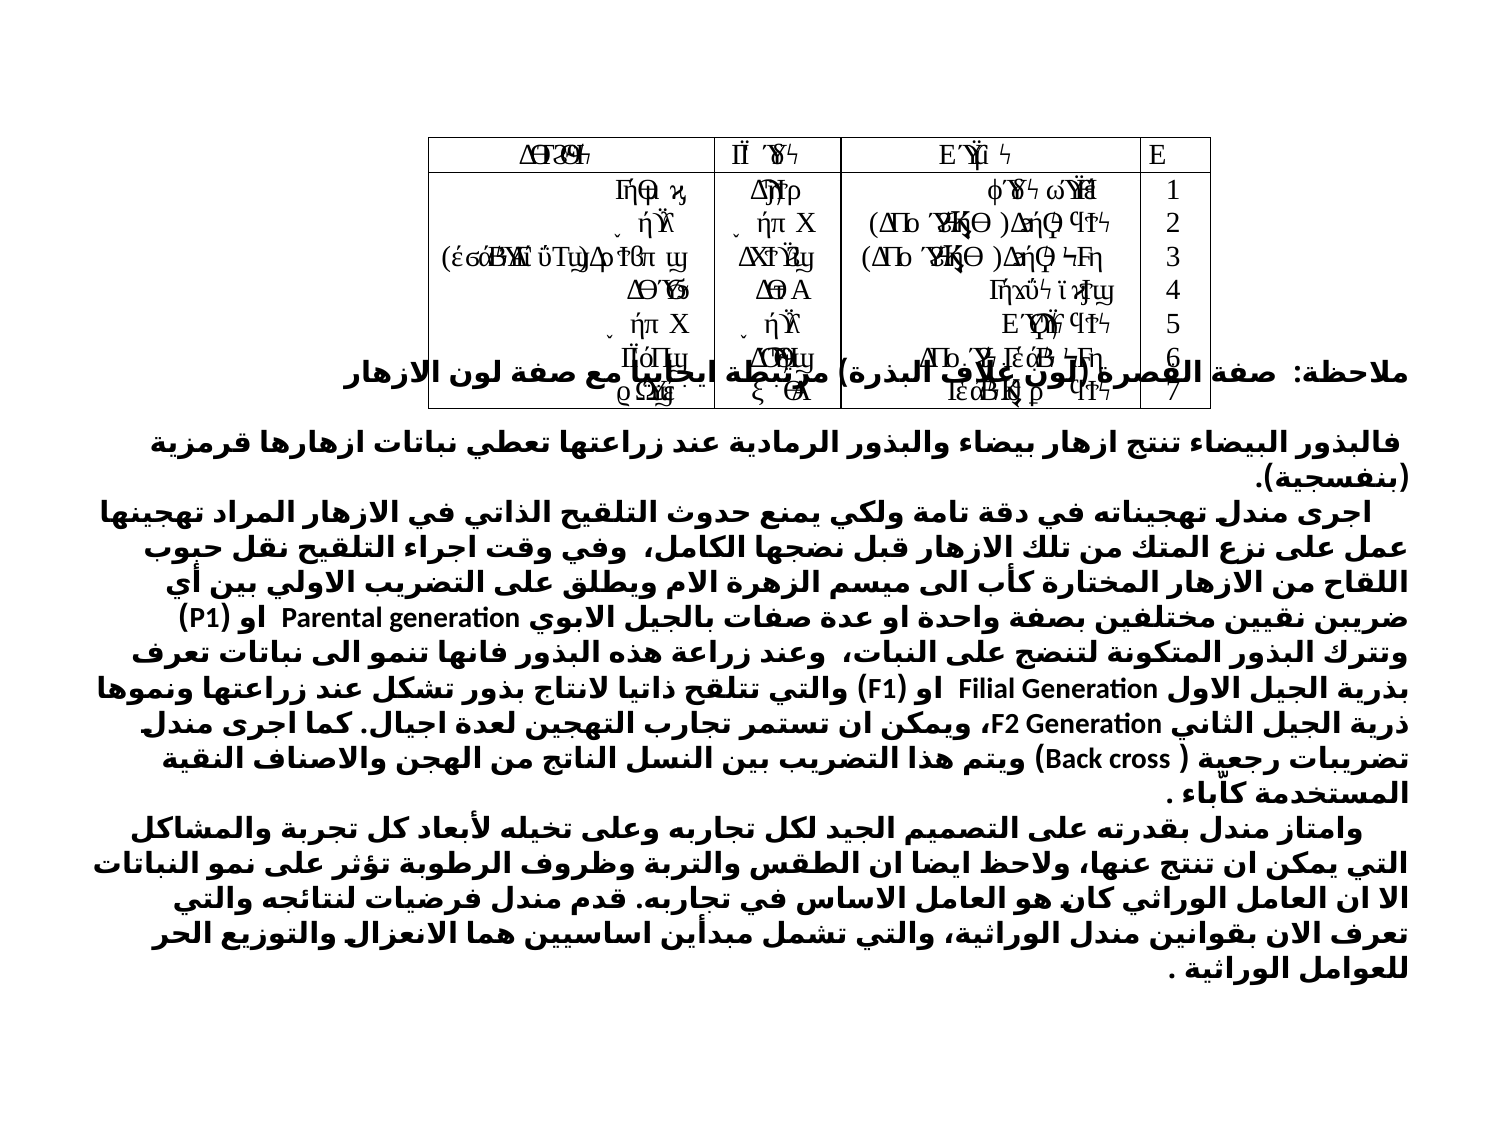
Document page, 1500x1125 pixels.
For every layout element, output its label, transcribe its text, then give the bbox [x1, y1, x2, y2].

picture [374, 136, 1260, 438]
title ملاحظة: صفة القصرة (لون غلاف البذرة) مرتبطة ايجابيا مع صفة لون الازهار فالبذور البيضاء تنتج ازهار بيضاء والبذور الرمادية عند زراعتها تعطي نباتات ازهارها قرمزية (بنفسجية). اجرى مندل تهجيناته في دقة تامة ولكي يمنع حدوث التلقيح الذاتي في الازهار المراد تهجينها عمل على نزع المتك من تلك الازهار قبل نضجها الكامل، وفي وقت اجراء التلقيح نقل حبوب اللقاح من الازهار المختارة كأب الى ميسم الزهرة الام ويطلق على التضريب الاولي بين أي ضريبن نقيين مختلفين بصفة واحدة او عدة صفات بالجيل الابوي Parental generation او (P1) وتترك البذور المتكونة لتنضج على النبات، وعند زراعة هذه البذور فانها تنمو الى نباتات تعرف بذرية الجيل الاول Filial Generation او (F1) والتي تتلقح ذاتيا لانتاج بذور تشكل عند زراعتها ونموها ذرية الجيل الثاني F2 Generation، ويمكن ان تستمر تجارب التهجين لعدة اجيال. كما اجرى مندل تضريبات رجعية ( Back cross) ويتم هذا التضريب بين النسل الناتج من الهجن والاصناف النقية المستخدمة كاّباء . وامتاز مندل بقدرته على التصميم الجيد لكل تجاربه وعلى تخيله لأبعاد كل تجربة والمشاكل التي يمكن ان تنتج عنها، ولاحظ ايضا ان الطقس والتربة وظروف الرطوبة تؤثر على نمو النباتات الا ان العامل الوراثي كان هو العامل الاساس في تجاربه. قدم مندل فرضيات لنتائجه والتي تعرف الان بقوانين مندل الوراثية، والتي تشمل مبدأين اساسيين هما الانعزال والتوزيع الحر للعوامل الوراثية . [75, 45, 1425, 1083]
